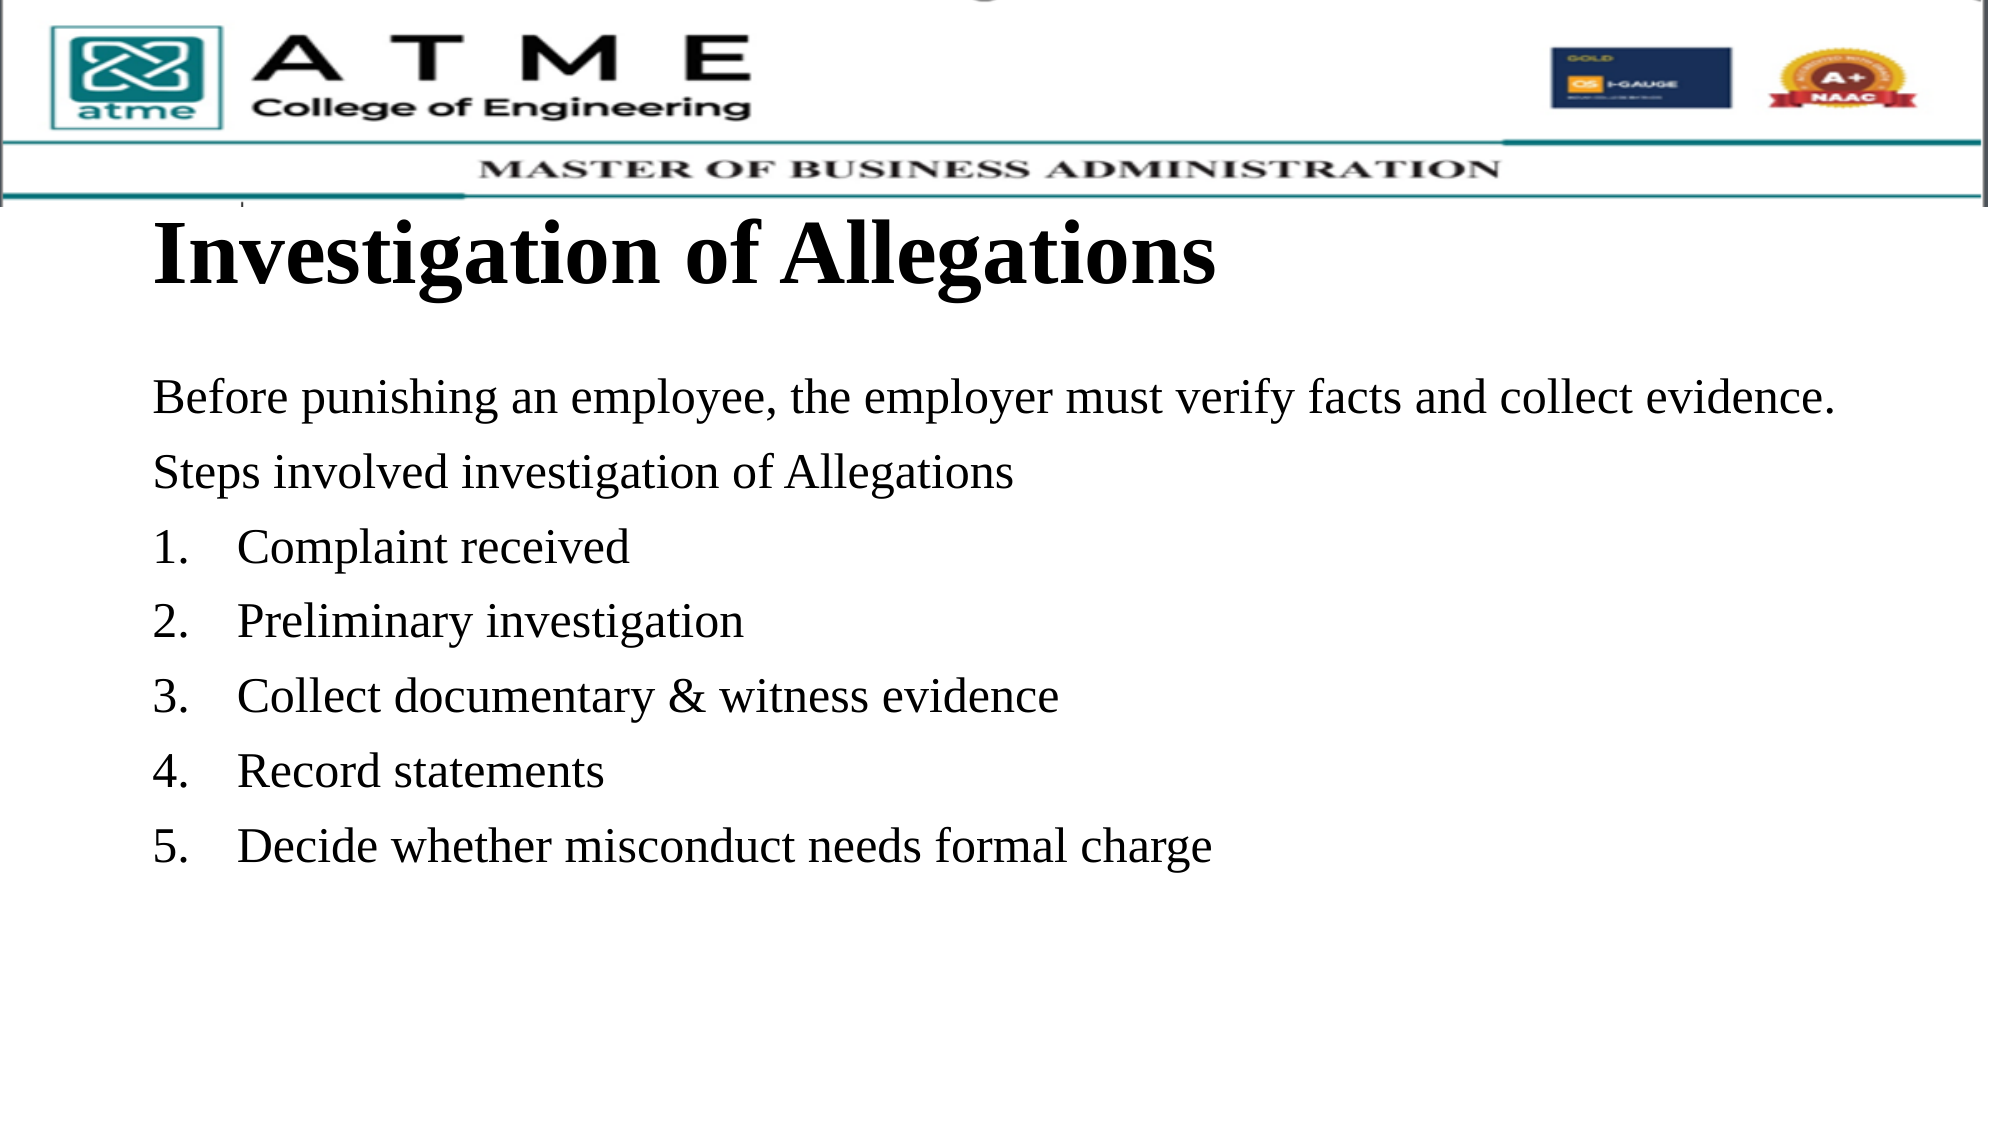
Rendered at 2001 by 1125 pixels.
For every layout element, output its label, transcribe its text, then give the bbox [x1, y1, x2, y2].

title Investigation of Allegations [137, 145, 1863, 362]
picture [0, 0, 1988, 207]
list Before punishing an employee, the employer must verify facts and collect evidence. Steps involved investigation of Allegations Complaint received Preliminary investigation Collect documentary & witness evidence Record statements Decide whether misconduct needs formal charge [137, 362, 1863, 1014]
